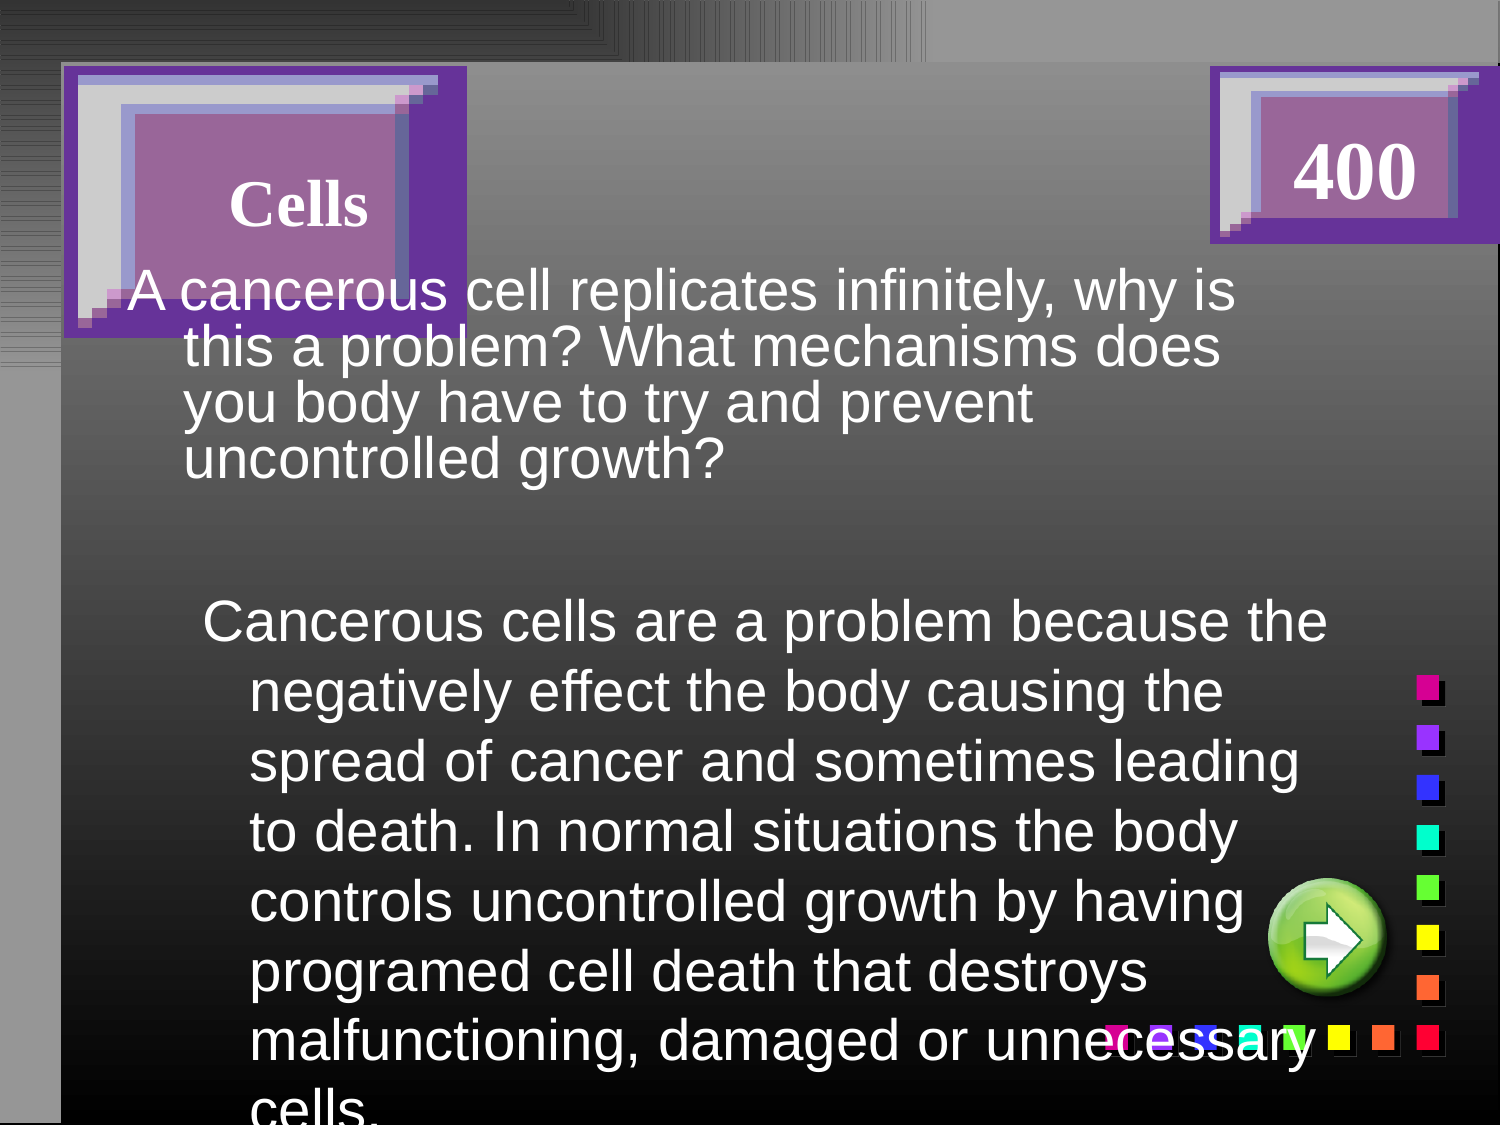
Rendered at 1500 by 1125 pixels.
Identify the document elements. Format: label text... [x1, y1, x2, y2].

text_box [1210, 66, 1500, 244]
picture [1257, 869, 1402, 1014]
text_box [64, 66, 505, 339]
list A cancerous cell replicates infinitely, why is this a problem? What mechanisms does you body have to try and prevent uncontrolled growth? Cancerous cells are a problem because the negatively effect the body causing the spread of cancer and sometimes leading to death. In normal situations the body controls uncontrolled growth by having programed cell death that destroys malfunctioning, damaged or unnecessary cells. [112, 257, 1348, 1079]
